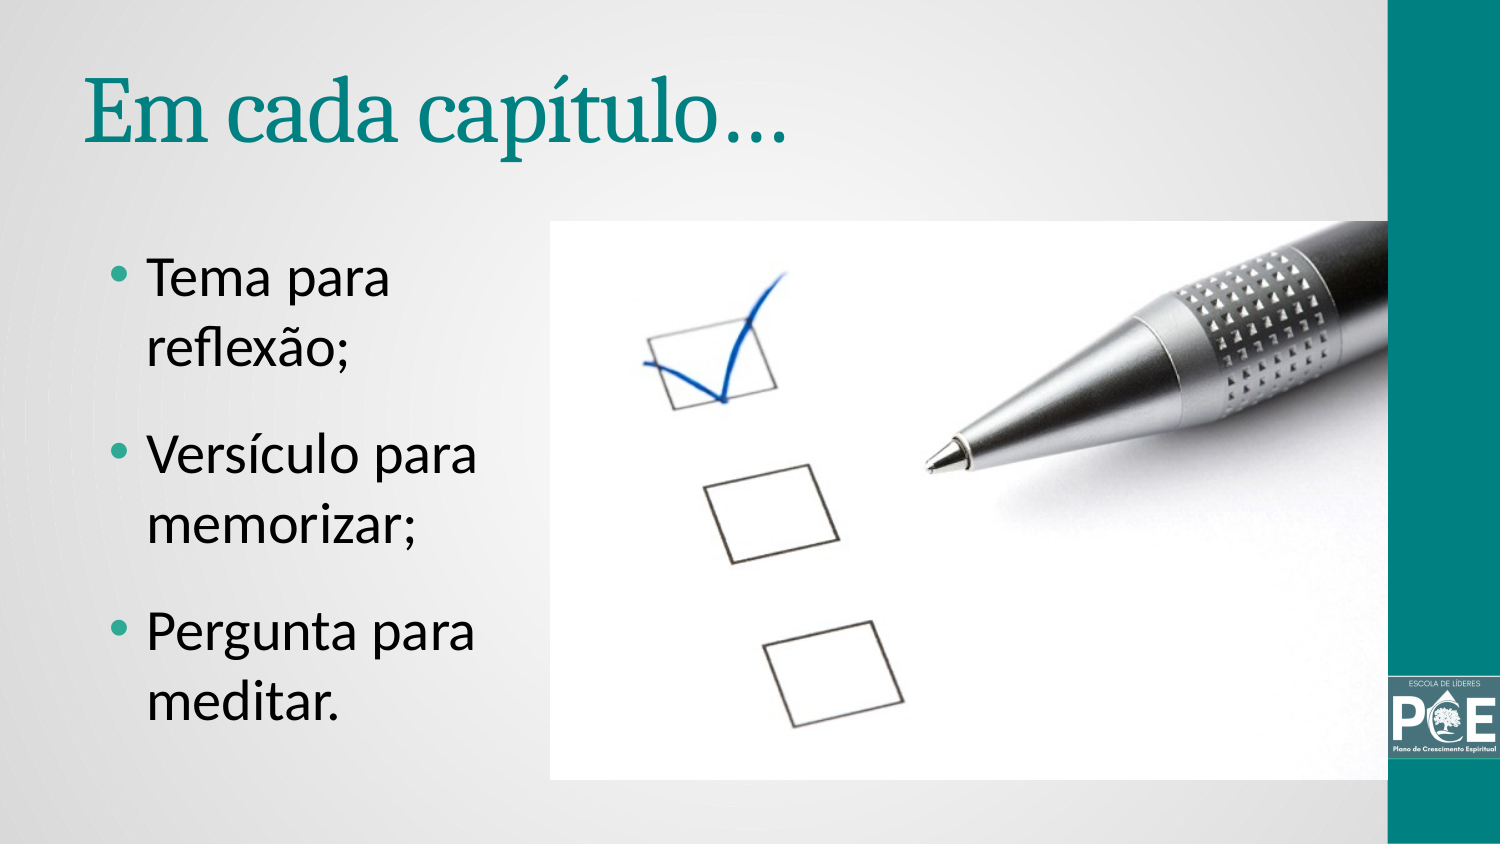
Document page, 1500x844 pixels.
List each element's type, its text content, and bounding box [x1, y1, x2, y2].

text_box Tema para reflexão; Versículo para memorizar; Pergunta para meditar. [82, 230, 544, 763]
title Em cada capítulo… [74, 33, 1326, 175]
picture [550, 221, 1500, 780]
